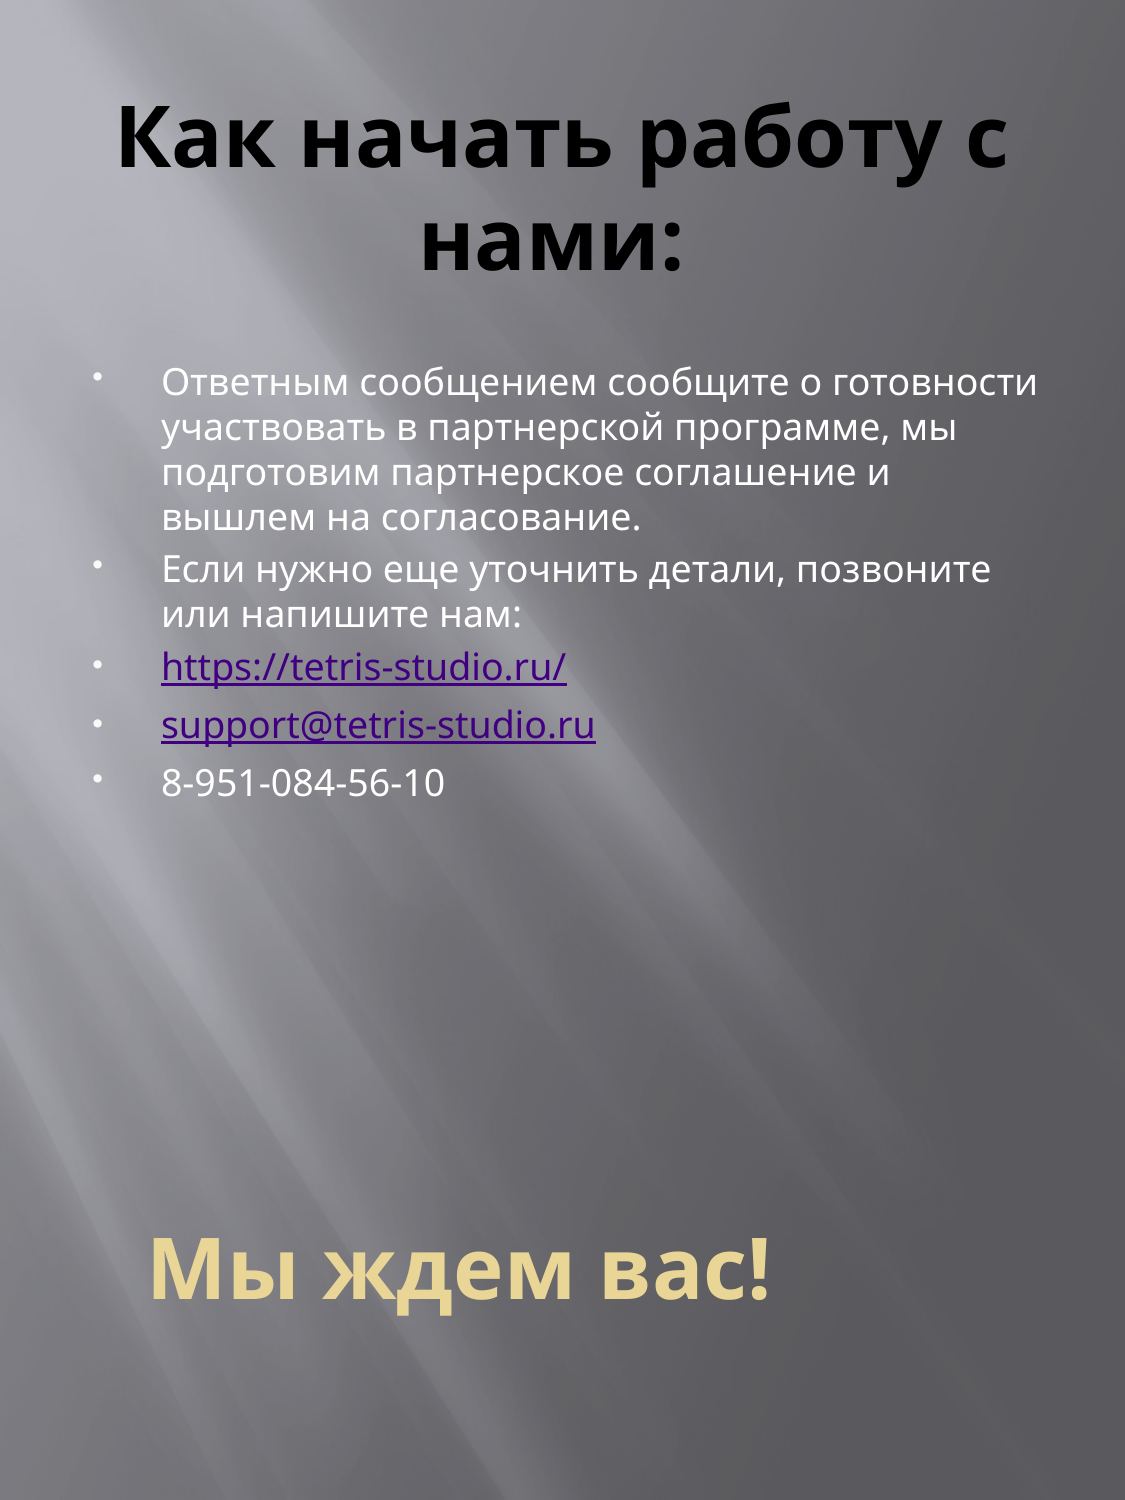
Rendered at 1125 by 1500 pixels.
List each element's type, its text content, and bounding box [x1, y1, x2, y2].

list Ответным сообщением сообщите о готовности участвовать в партнерской программе, мы подготовим партнерское соглашение и вышлем на согласование. Если нужно еще уточнить детали, позвоните или напишите нам: https://tetris-studio.ru/ support@tetris-studio.ru 8-951-084-56-10 [56, 350, 1069, 1380]
title Как начать работу с нами: [56, 60, 1069, 310]
text_box Мы ждем вас! [131, 1140, 1125, 1391]
